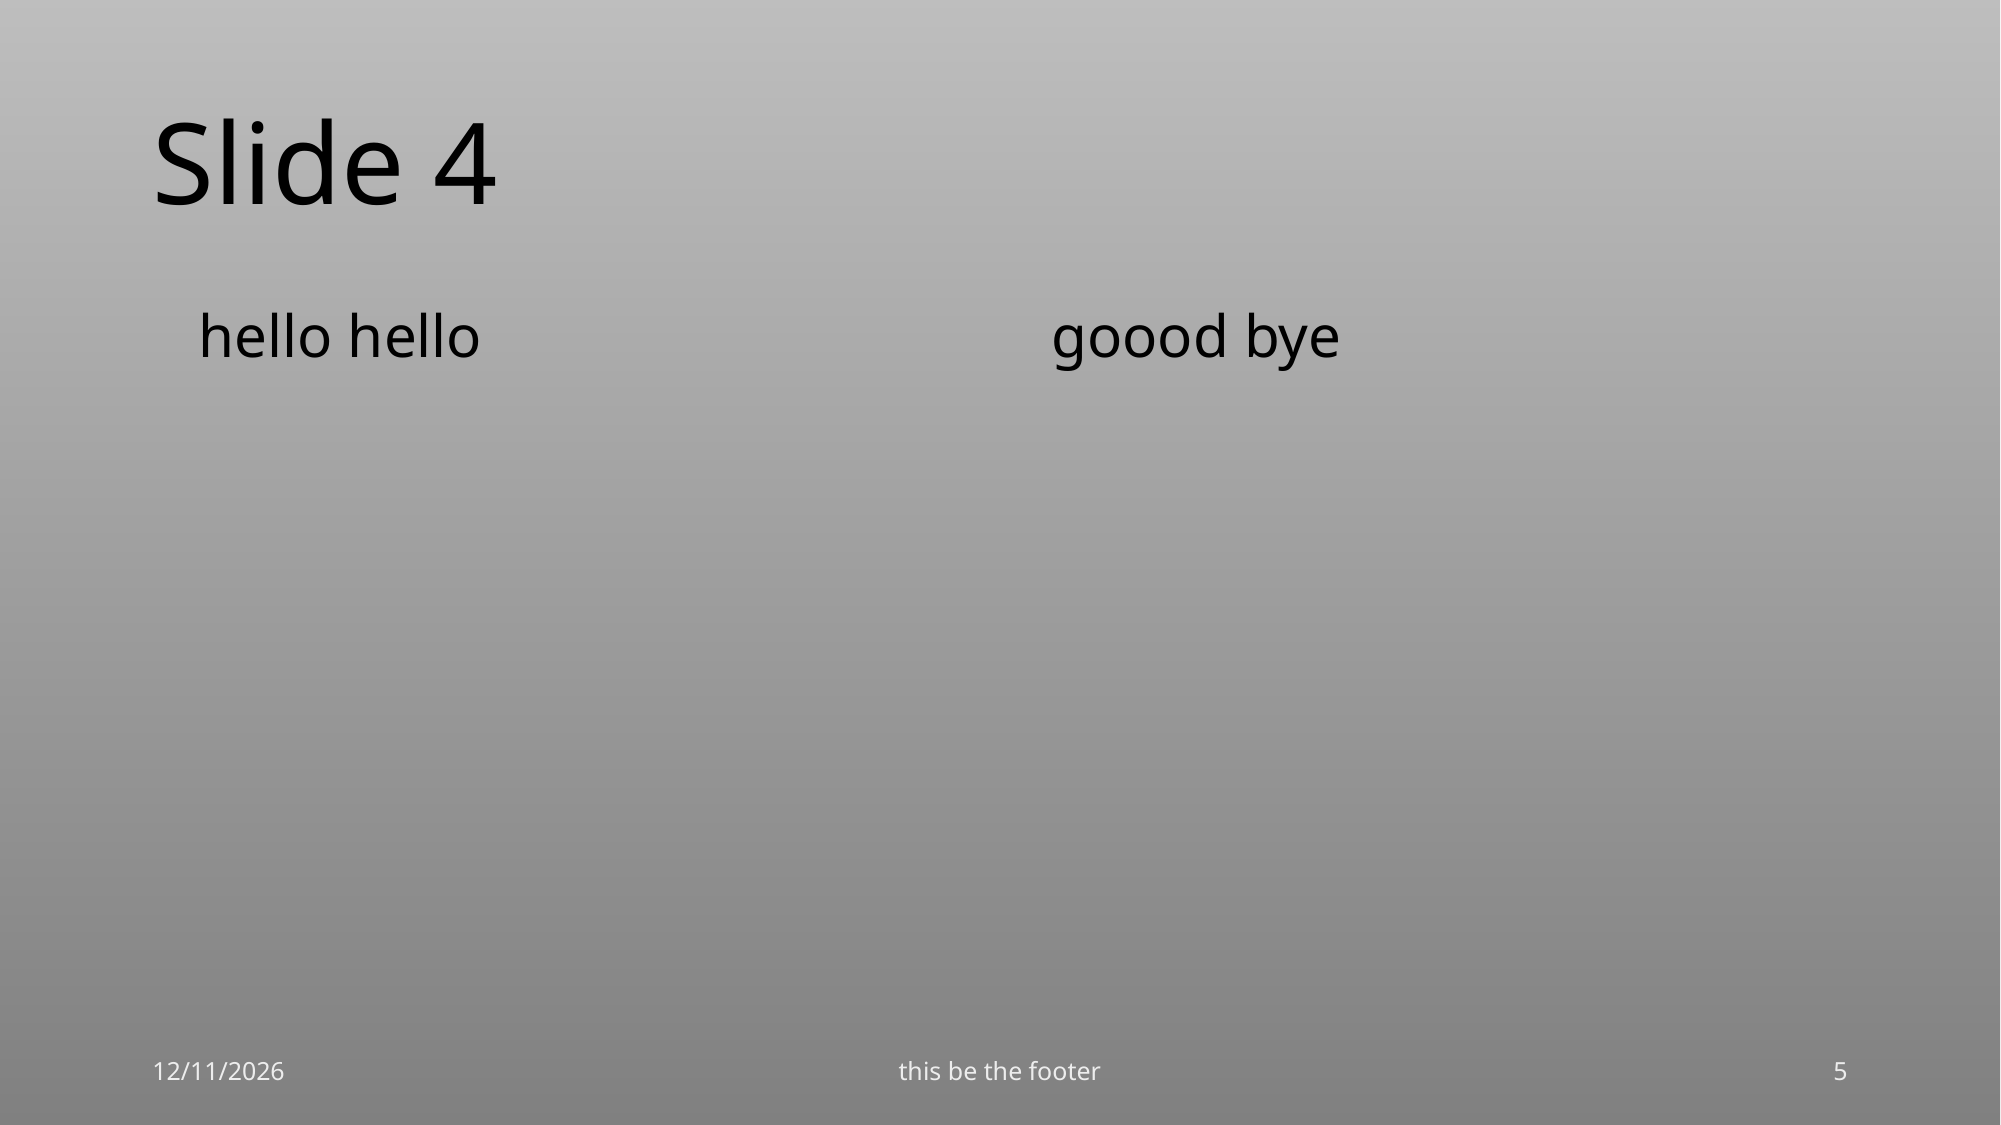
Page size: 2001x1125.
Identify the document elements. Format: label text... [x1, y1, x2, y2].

list hello hello [183, 299, 1009, 1014]
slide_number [137, 1042, 588, 1103]
slide_number ‹#› [1412, 1042, 1863, 1103]
picture [0, 0, 2001, 1125]
title Slide 4 [137, 59, 1863, 278]
footer this be the footer [662, 1042, 1338, 1103]
list goood bye [1036, 299, 1863, 1014]
